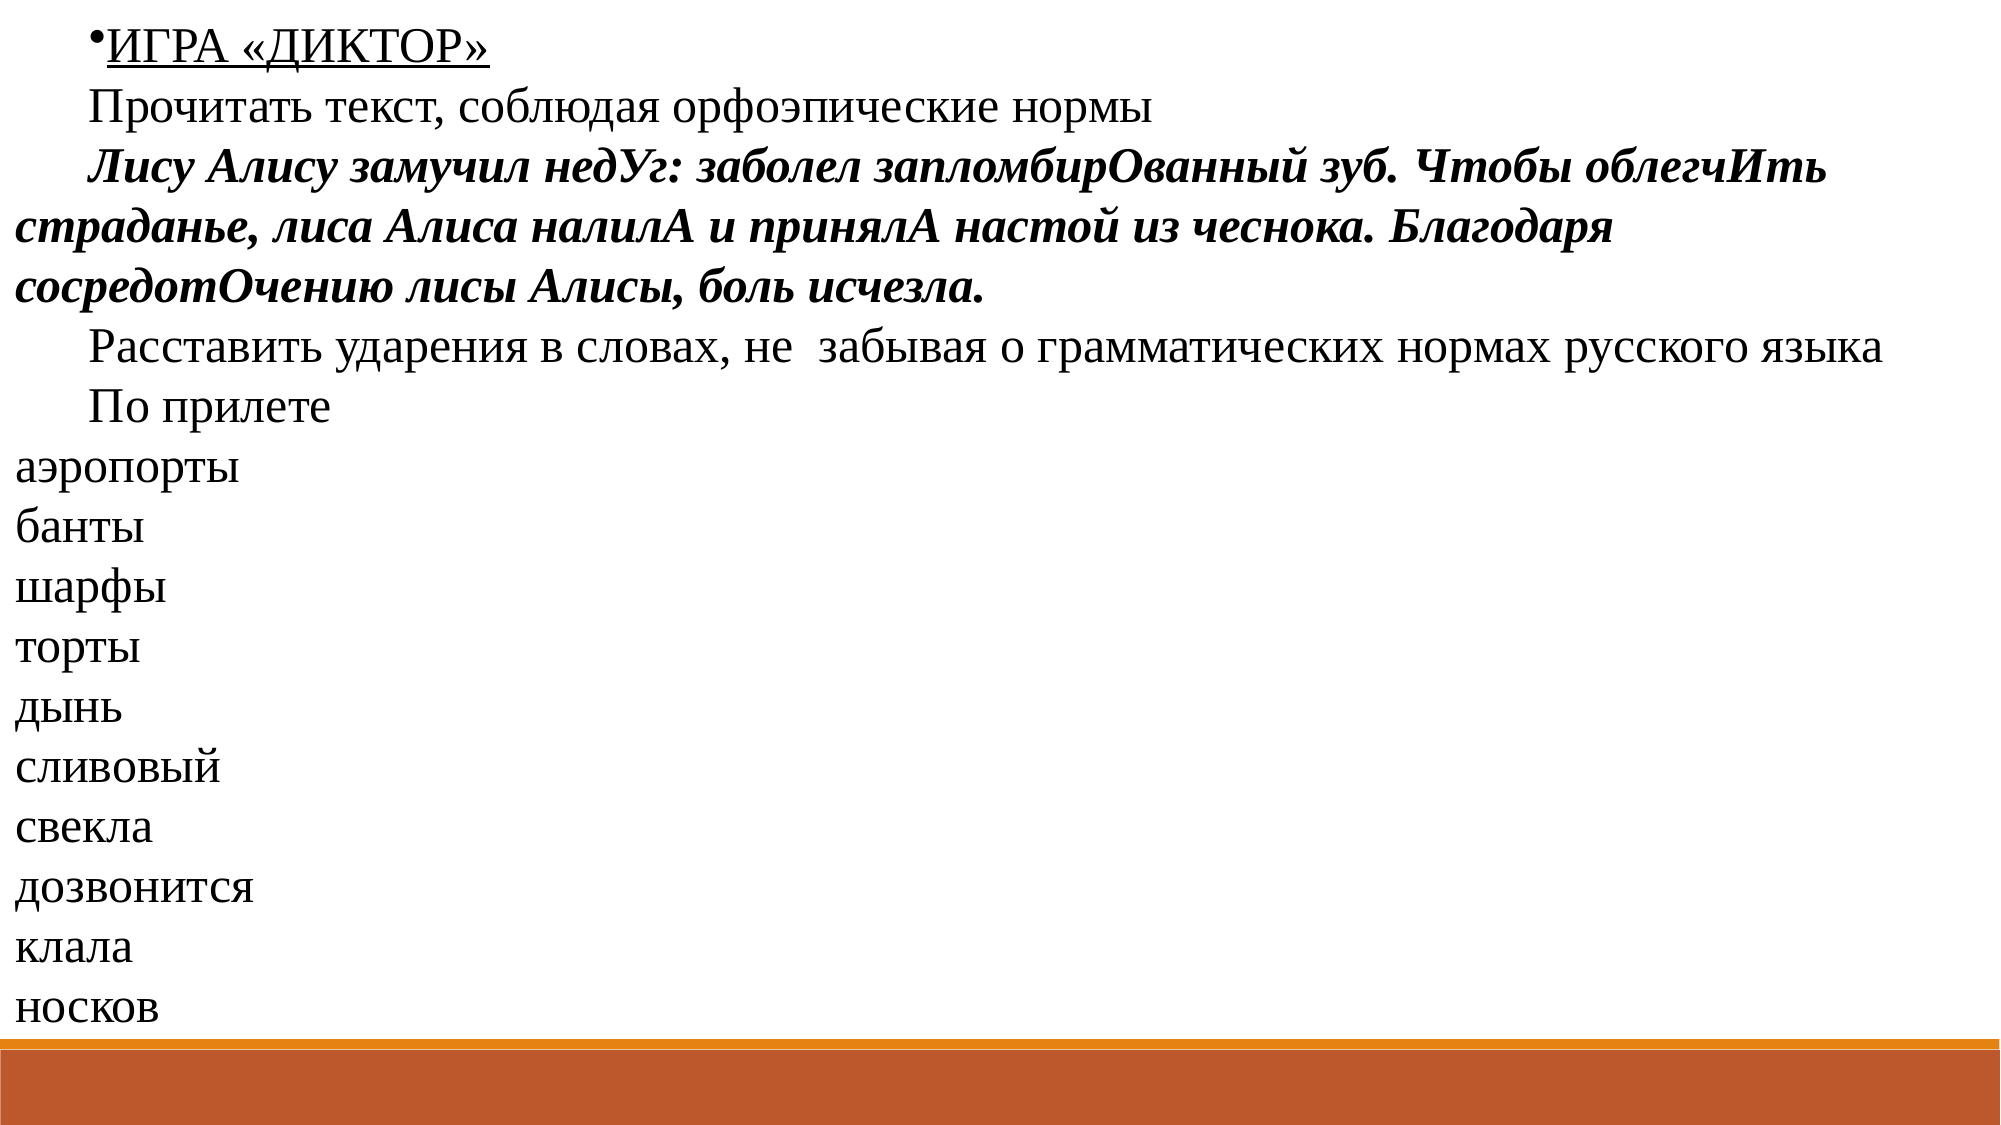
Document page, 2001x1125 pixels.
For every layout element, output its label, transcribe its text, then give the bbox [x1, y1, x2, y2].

text_box ИГРА «ДИКТОР» Прочитать текст, соблюдая орфоэпические нормы Лису Алису замучил недУг: заболел запломбирОванный зуб. Чтобы облегчИть страданье, лиса Алиса налилА и принялА настой из чеснока. Благодаря сосредотОчению лисы Алисы, боль исчезла. Расставить ударения в словах, не забывая о грамматических нормах русского языка По прилете аэропорты банты шарфы торты дынь сливовый свекла дозвонится клала носков [0, 5, 2000, 1040]
